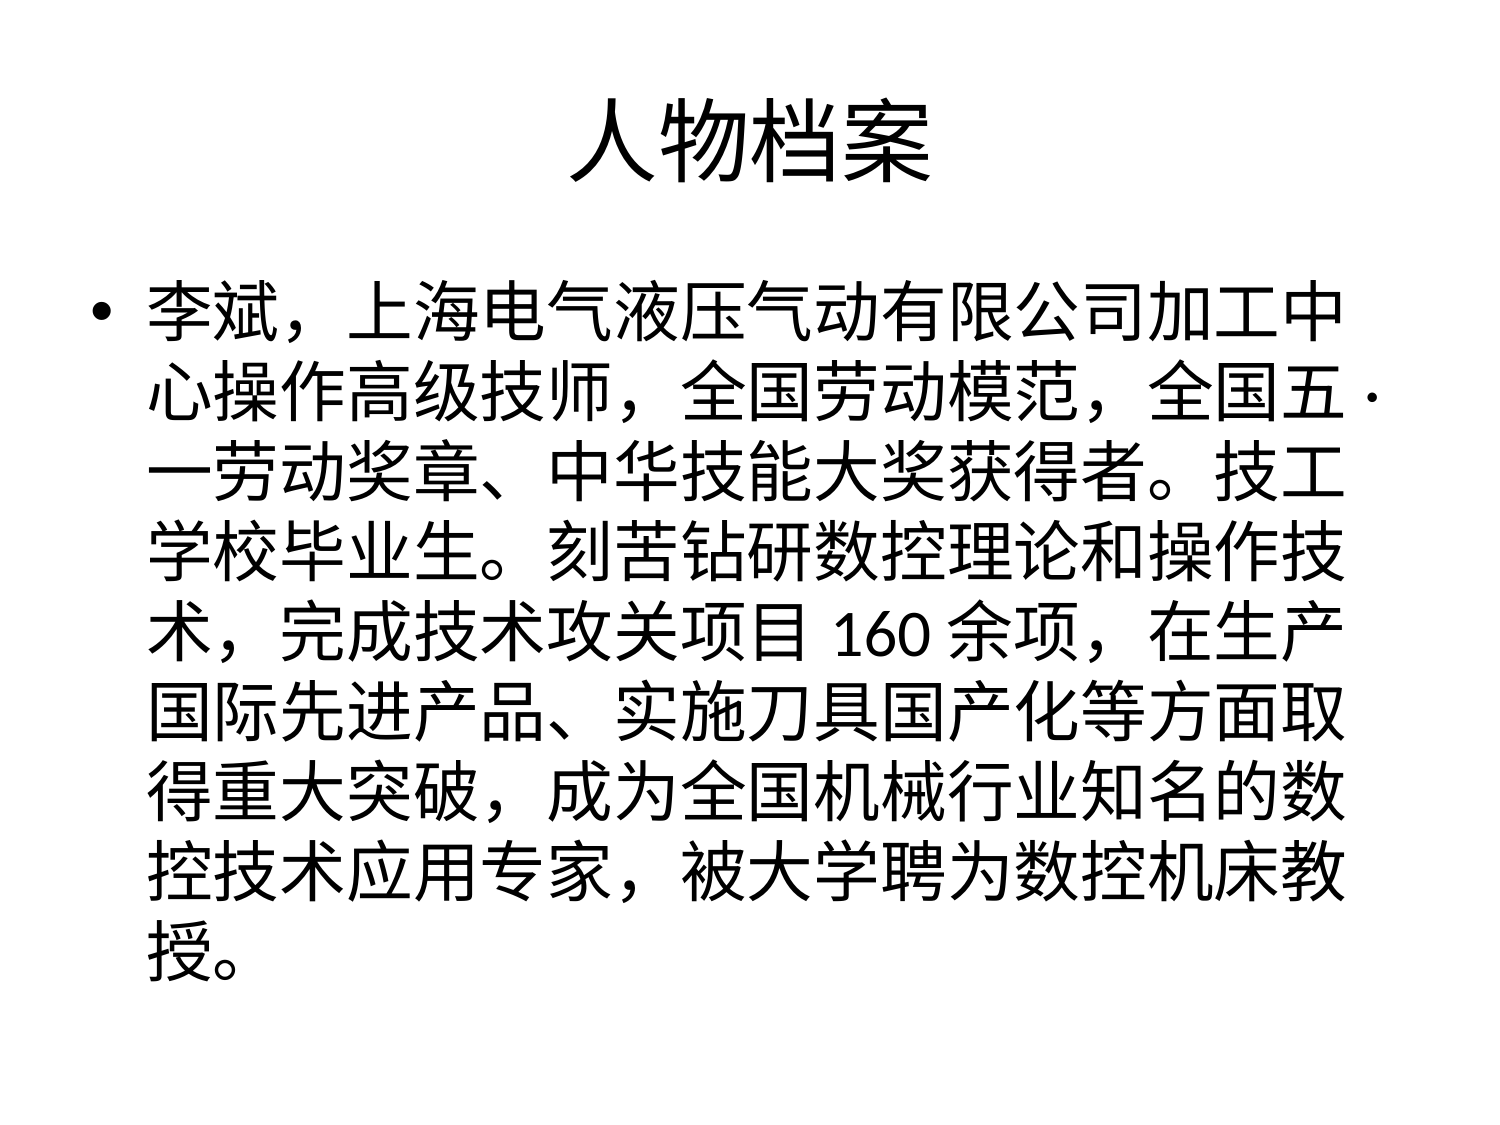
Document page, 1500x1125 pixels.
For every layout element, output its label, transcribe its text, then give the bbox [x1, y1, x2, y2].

title 人物档案 [75, 45, 1425, 233]
list 李斌，上海电气液压气动有限公司加工中心操作高级技师，全国劳动模范，全国五·一劳动奖章、中华技能大奖获得者。技工学校毕业生。刻苦钻研数控理论和操作技术，完成技术攻关项目160余项，在生产国际先进产品、实施刀具国产化等方面取得重大突破，成为全国机械行业知名的数控技术应用专家，被大学聘为数控机床教授。 [75, 262, 1425, 1005]
